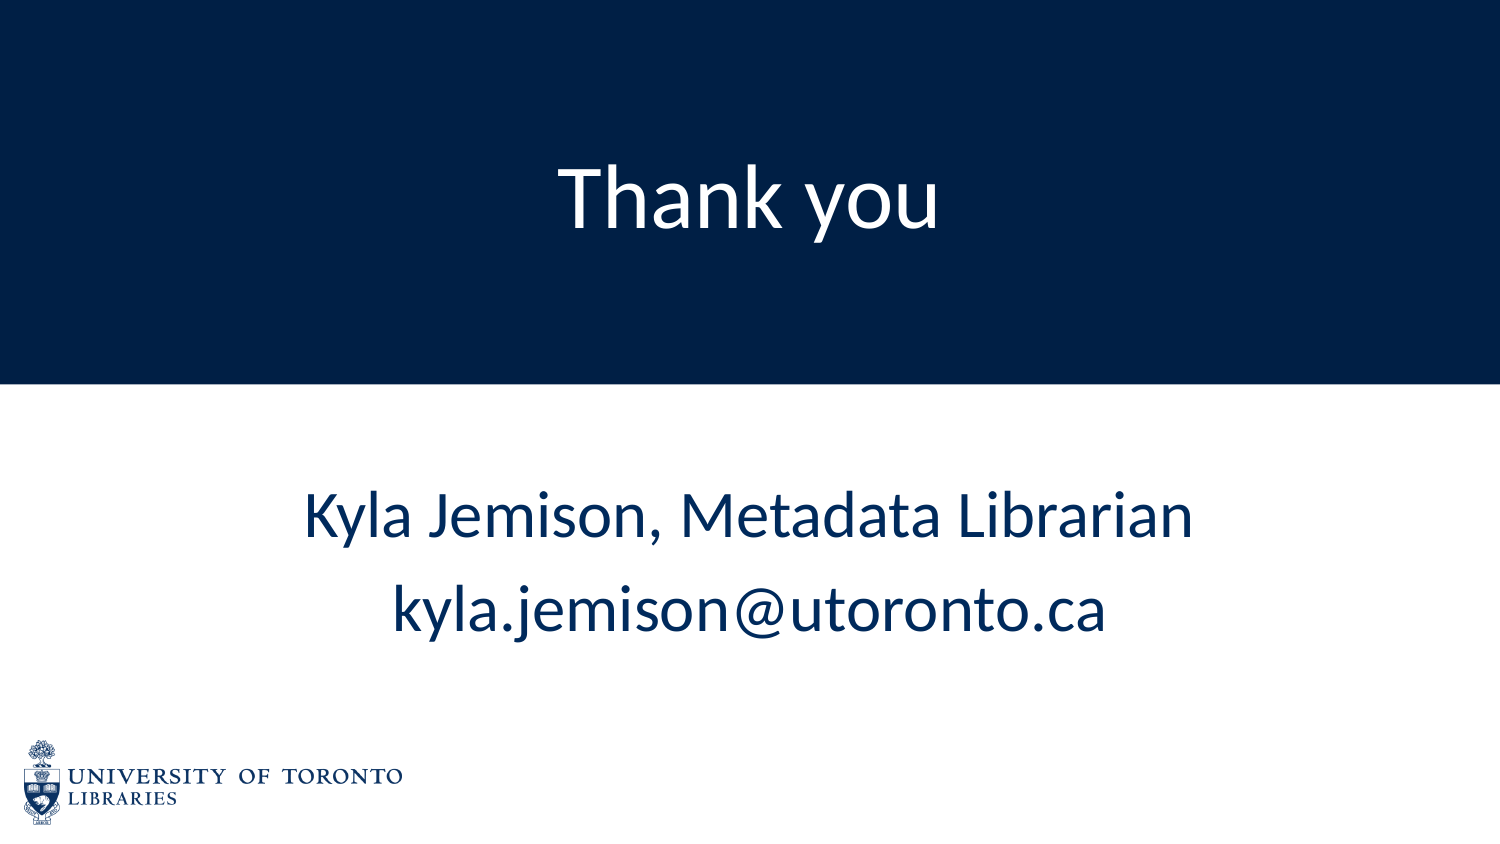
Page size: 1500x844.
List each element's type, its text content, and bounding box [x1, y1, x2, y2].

title Thank you [0, 0, 1500, 385]
picture [24, 740, 402, 825]
list Kyla Jemison, Metadata Librarian kyla.jemison@utoronto.ca [75, 196, 1425, 754]
